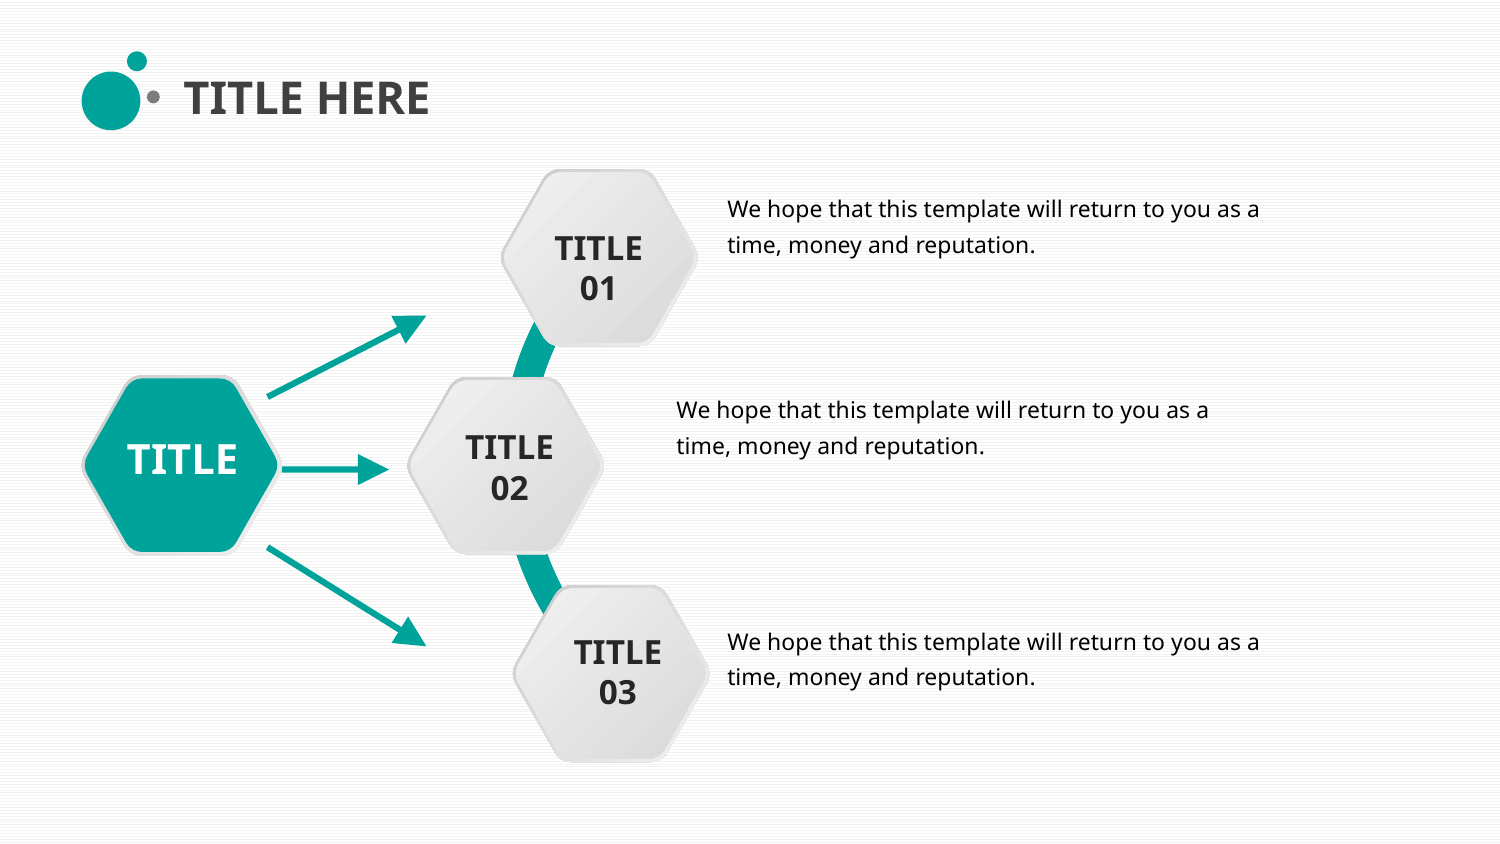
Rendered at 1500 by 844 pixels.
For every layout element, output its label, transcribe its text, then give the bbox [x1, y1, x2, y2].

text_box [407, 376, 604, 555]
text_box [281, 556, 427, 647]
text_box We hope that this template will return to you as a time, money and reputation. [712, 179, 1309, 266]
text_box TITLE HERE [172, 63, 681, 129]
text_box [516, 555, 561, 584]
text_box We hope that this template will return to you as a time, money and reputation. [661, 380, 1258, 467]
text_box [282, 459, 390, 480]
text_box [512, 347, 555, 376]
text_box [282, 315, 427, 390]
text_box We hope that this template will return to you as a time, money and reputation. [712, 611, 1309, 698]
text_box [512, 584, 710, 763]
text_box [501, 168, 698, 347]
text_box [81, 375, 282, 556]
